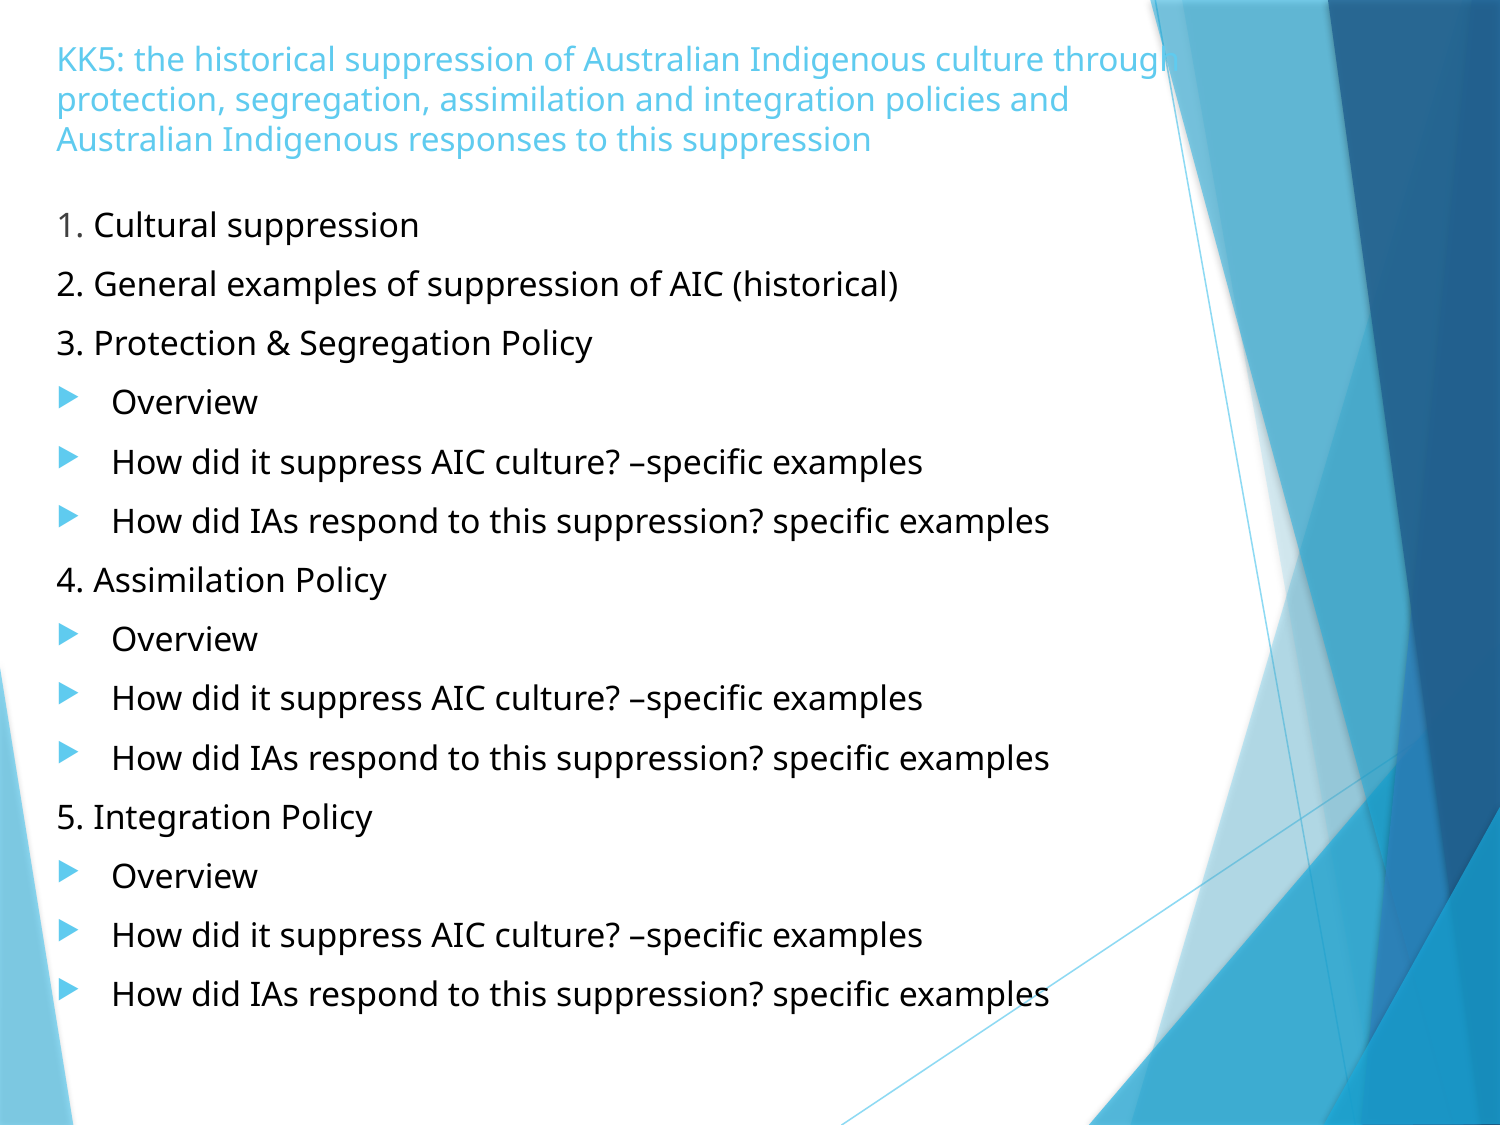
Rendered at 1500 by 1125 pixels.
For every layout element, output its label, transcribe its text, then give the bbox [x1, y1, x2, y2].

title KK5: the historical suppression of Australian Indigenous culture through protection, segregation, assimilation and integration policies and Australian Indigenous responses to this suppression [41, 30, 1199, 209]
list 1. Cultural suppression 2. General examples of suppression of AIC (historical) 3. Protection & Segregation Policy Overview How did it suppress AIC culture? –specific examples How did IAs respond to this suppression? specific examples 4. Assimilation Policy Overview How did it suppress AIC culture? –specific examples How did IAs respond to this suppression? specific examples 5. Integration Policy Overview How did it suppress AIC culture? –specific examples How did IAs respond to this suppression? specific examples [41, 196, 1083, 1106]
